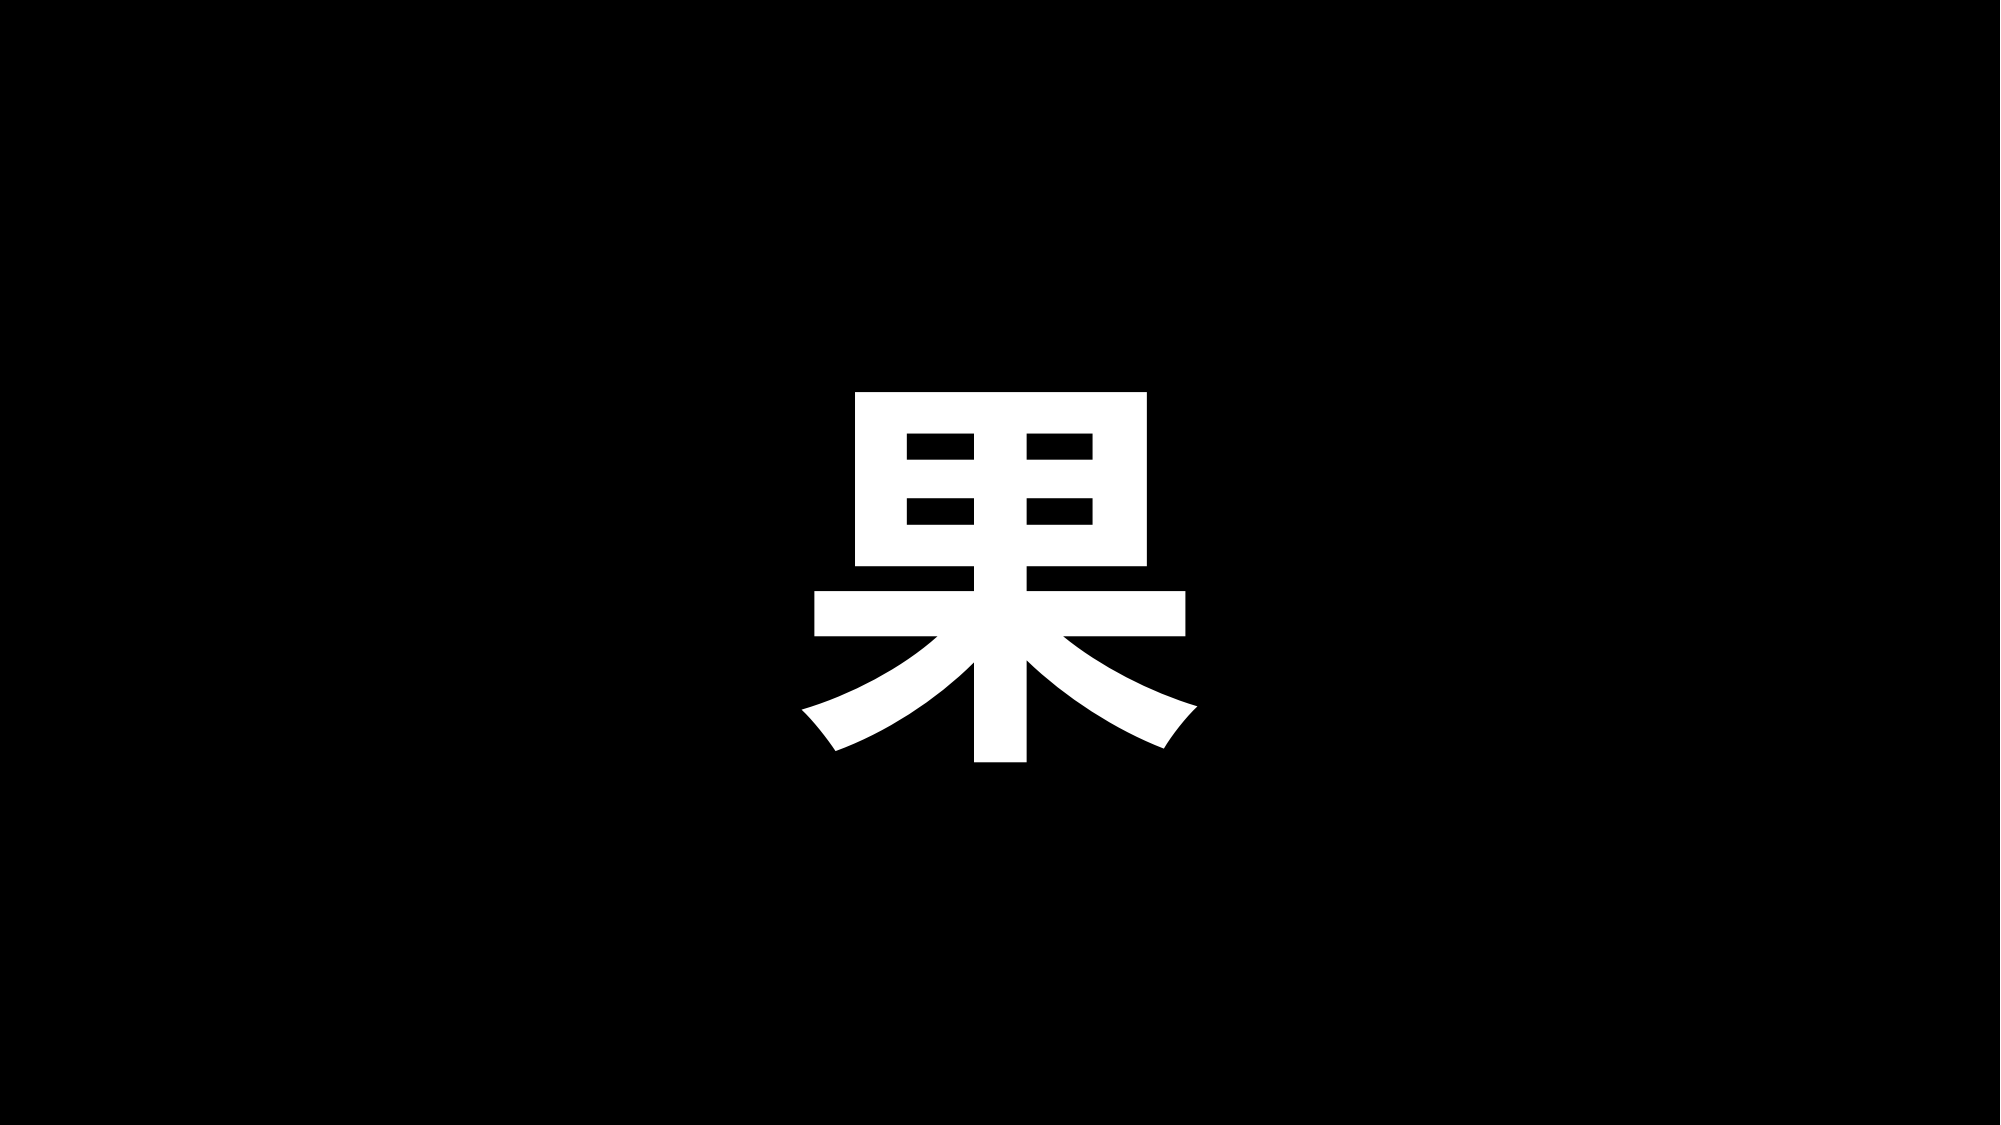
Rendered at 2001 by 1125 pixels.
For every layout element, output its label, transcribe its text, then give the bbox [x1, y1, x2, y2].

text_box 果 [530, 303, 1470, 816]
